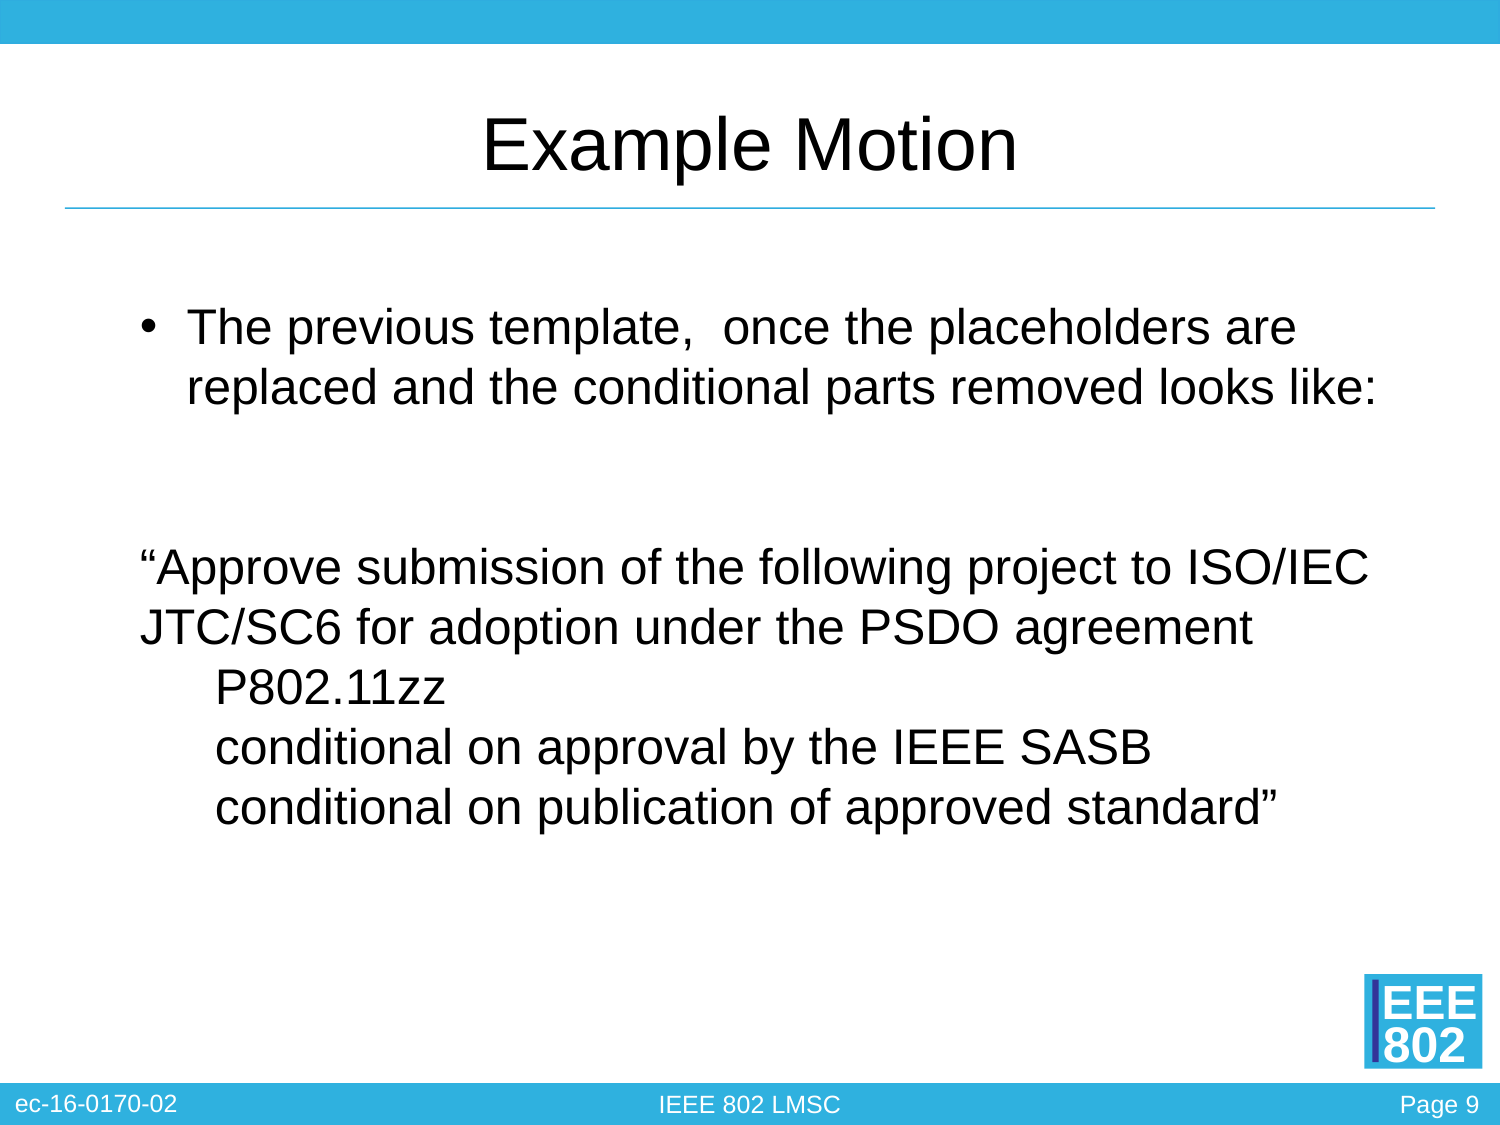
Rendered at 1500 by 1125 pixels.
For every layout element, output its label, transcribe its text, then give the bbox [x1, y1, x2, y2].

text_box The previous template, once the placeholders are replaced and the conditional parts removed looks like: “Approve submission of the following project to ISO/IEC JTC/SC6 for adoption under the PSDO agreement P802.11zz conditional on approval by the IEEE SASB conditional on publication of approved standard” [125, 287, 1425, 843]
title Example Motion [75, 75, 1425, 205]
